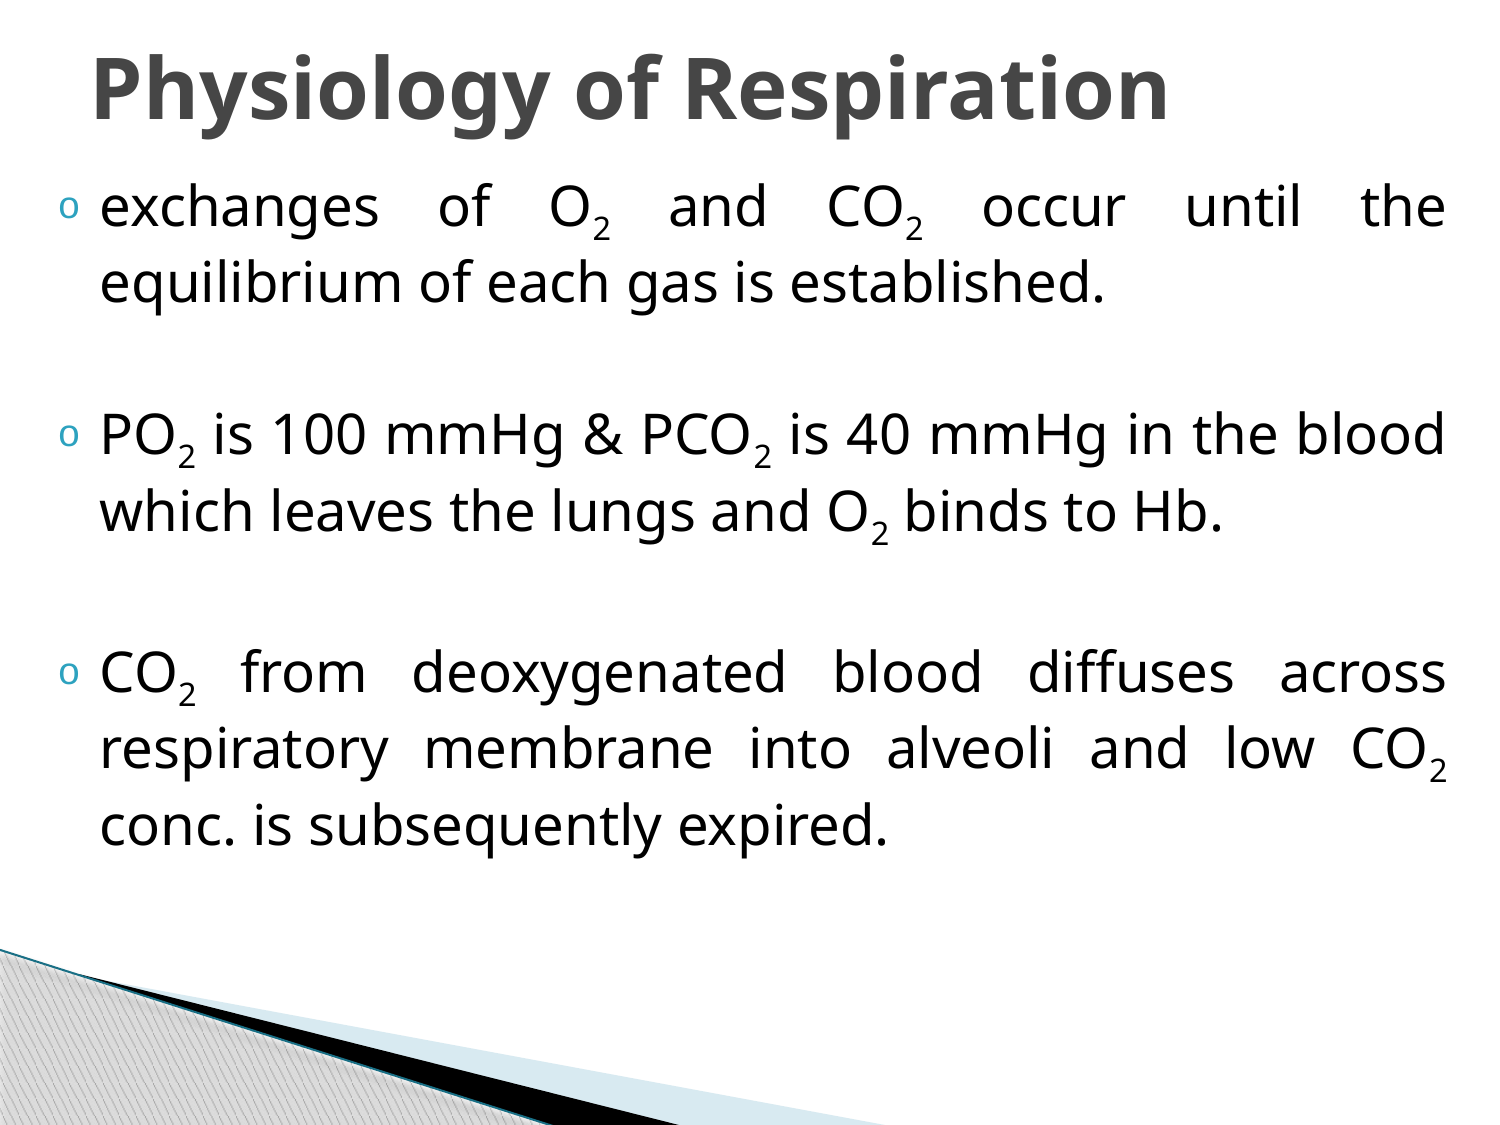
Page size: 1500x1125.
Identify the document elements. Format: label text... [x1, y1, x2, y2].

list exchanges of O2 and CO2 occur until the equilibrium of each gas is established. PO2 is 100 mmHg & PCO2 is 40 mmHg in the blood which leaves the lungs and O2 binds to Hb. CO2 from deoxygenated blood diffuses across respiratory membrane into alveoli and low CO2 conc. is subsequently expired. [24, 162, 1463, 1100]
title Physiology of Respiration [75, 12, 1425, 158]
